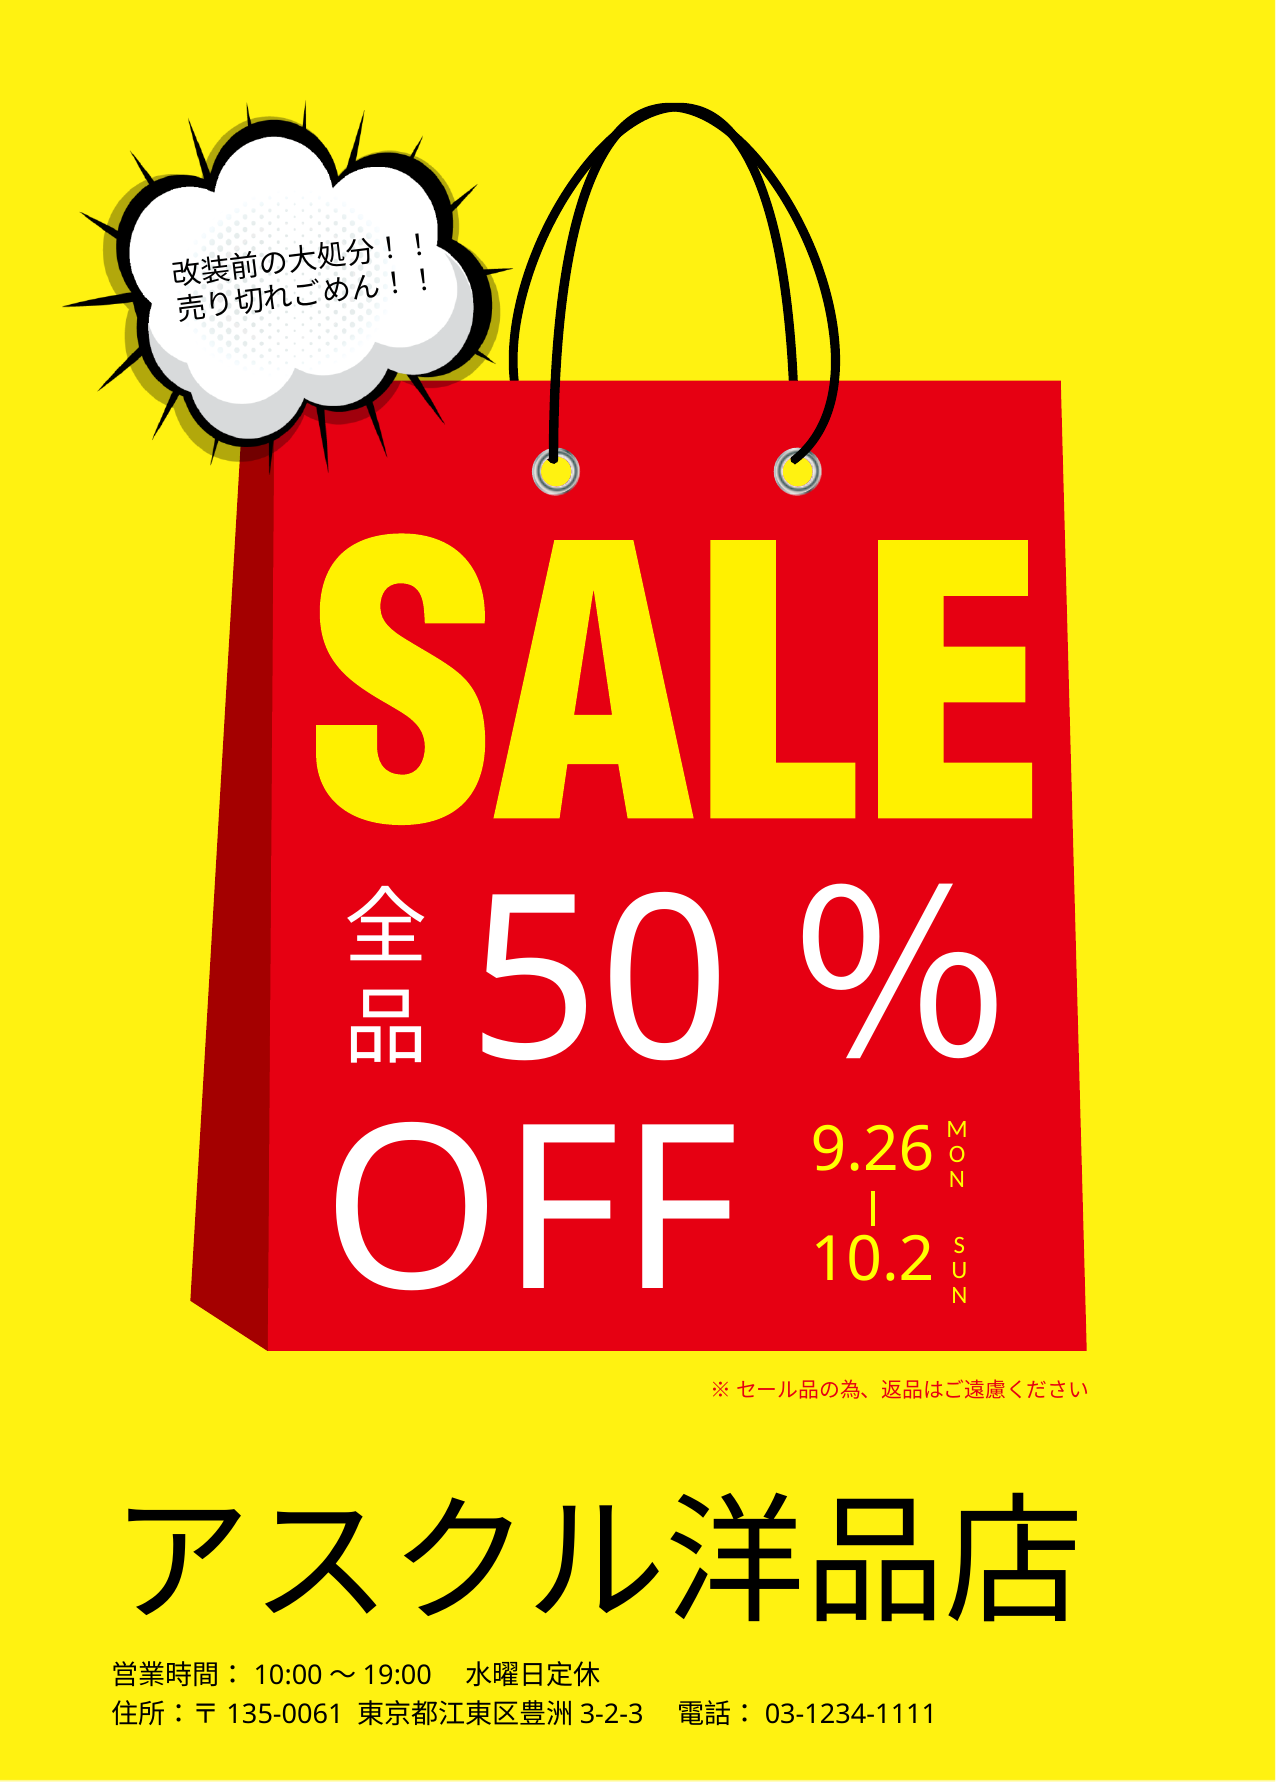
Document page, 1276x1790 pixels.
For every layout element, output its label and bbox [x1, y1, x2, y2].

picture [0, 0, 1276, 1782]
text_box [315, 821, 1035, 1346]
